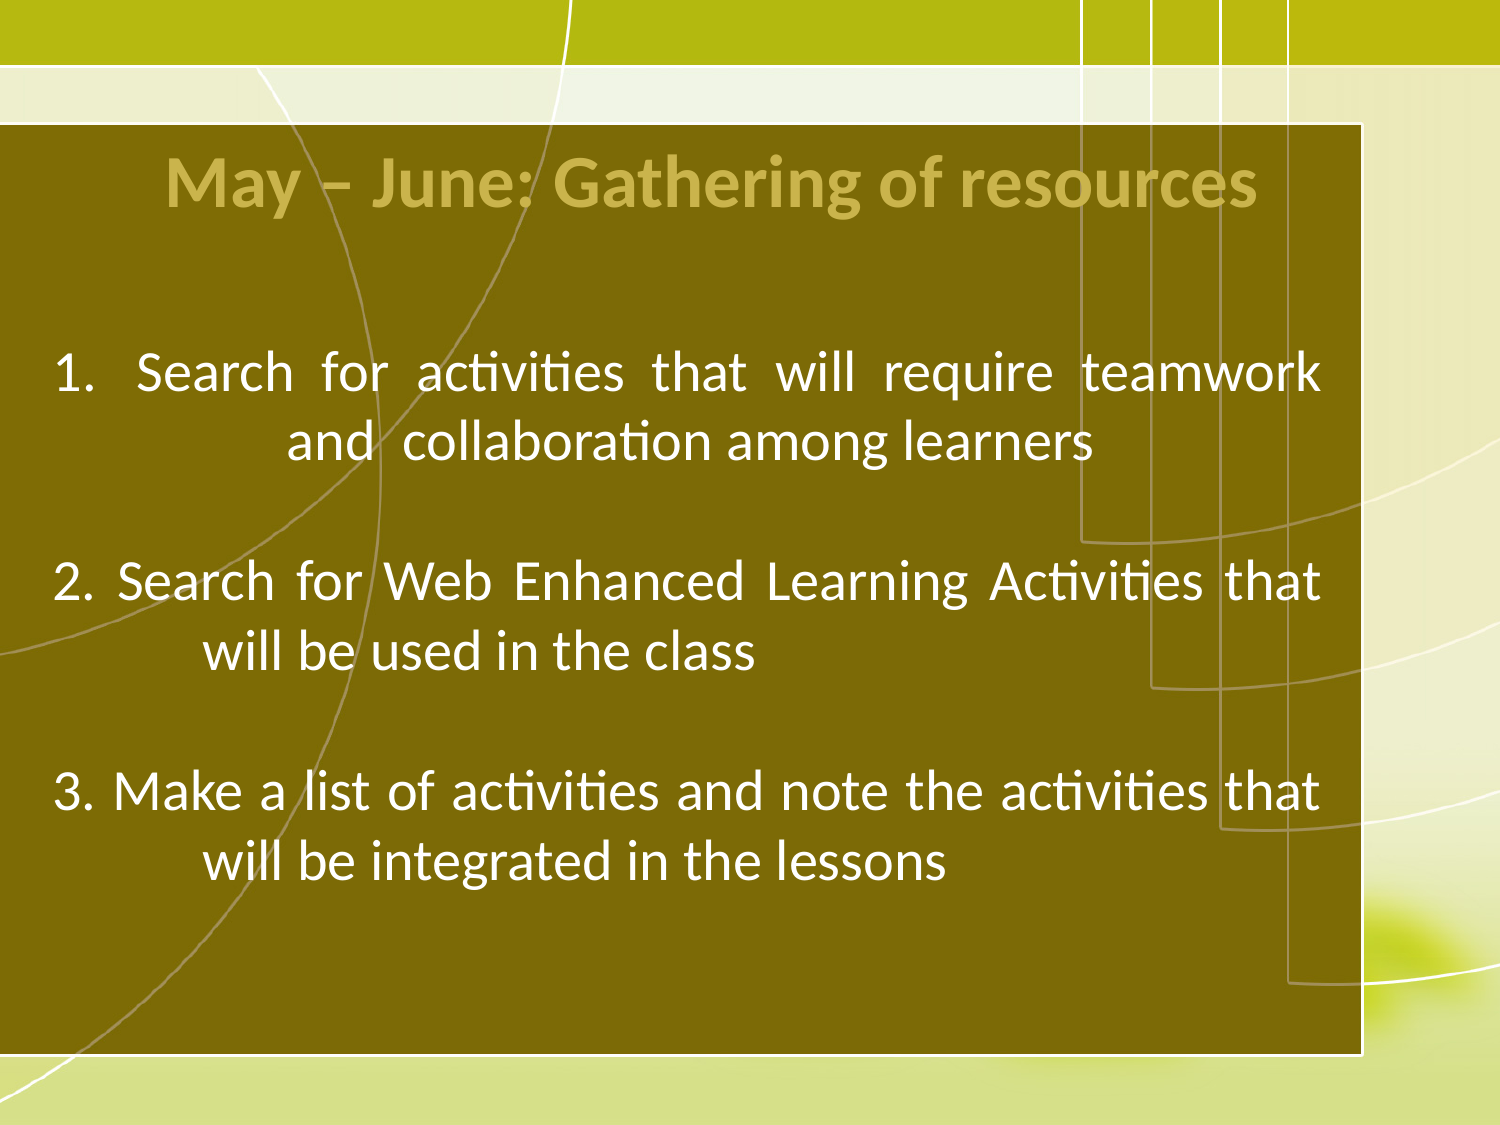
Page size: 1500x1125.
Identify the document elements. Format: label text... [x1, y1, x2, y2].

text_box May – June: Gathering of resources [149, 124, 1288, 230]
text_box [99, 624, 1438, 800]
text_box Search for activities that will require teamwork and collaboration among learners 2. Search for Web Enhanced Learning Activities that will be used in the class 3. Make a list of activities and note the activities that will be integrated in the lessons [37, 262, 1338, 893]
picture [0, 0, 1500, 1125]
